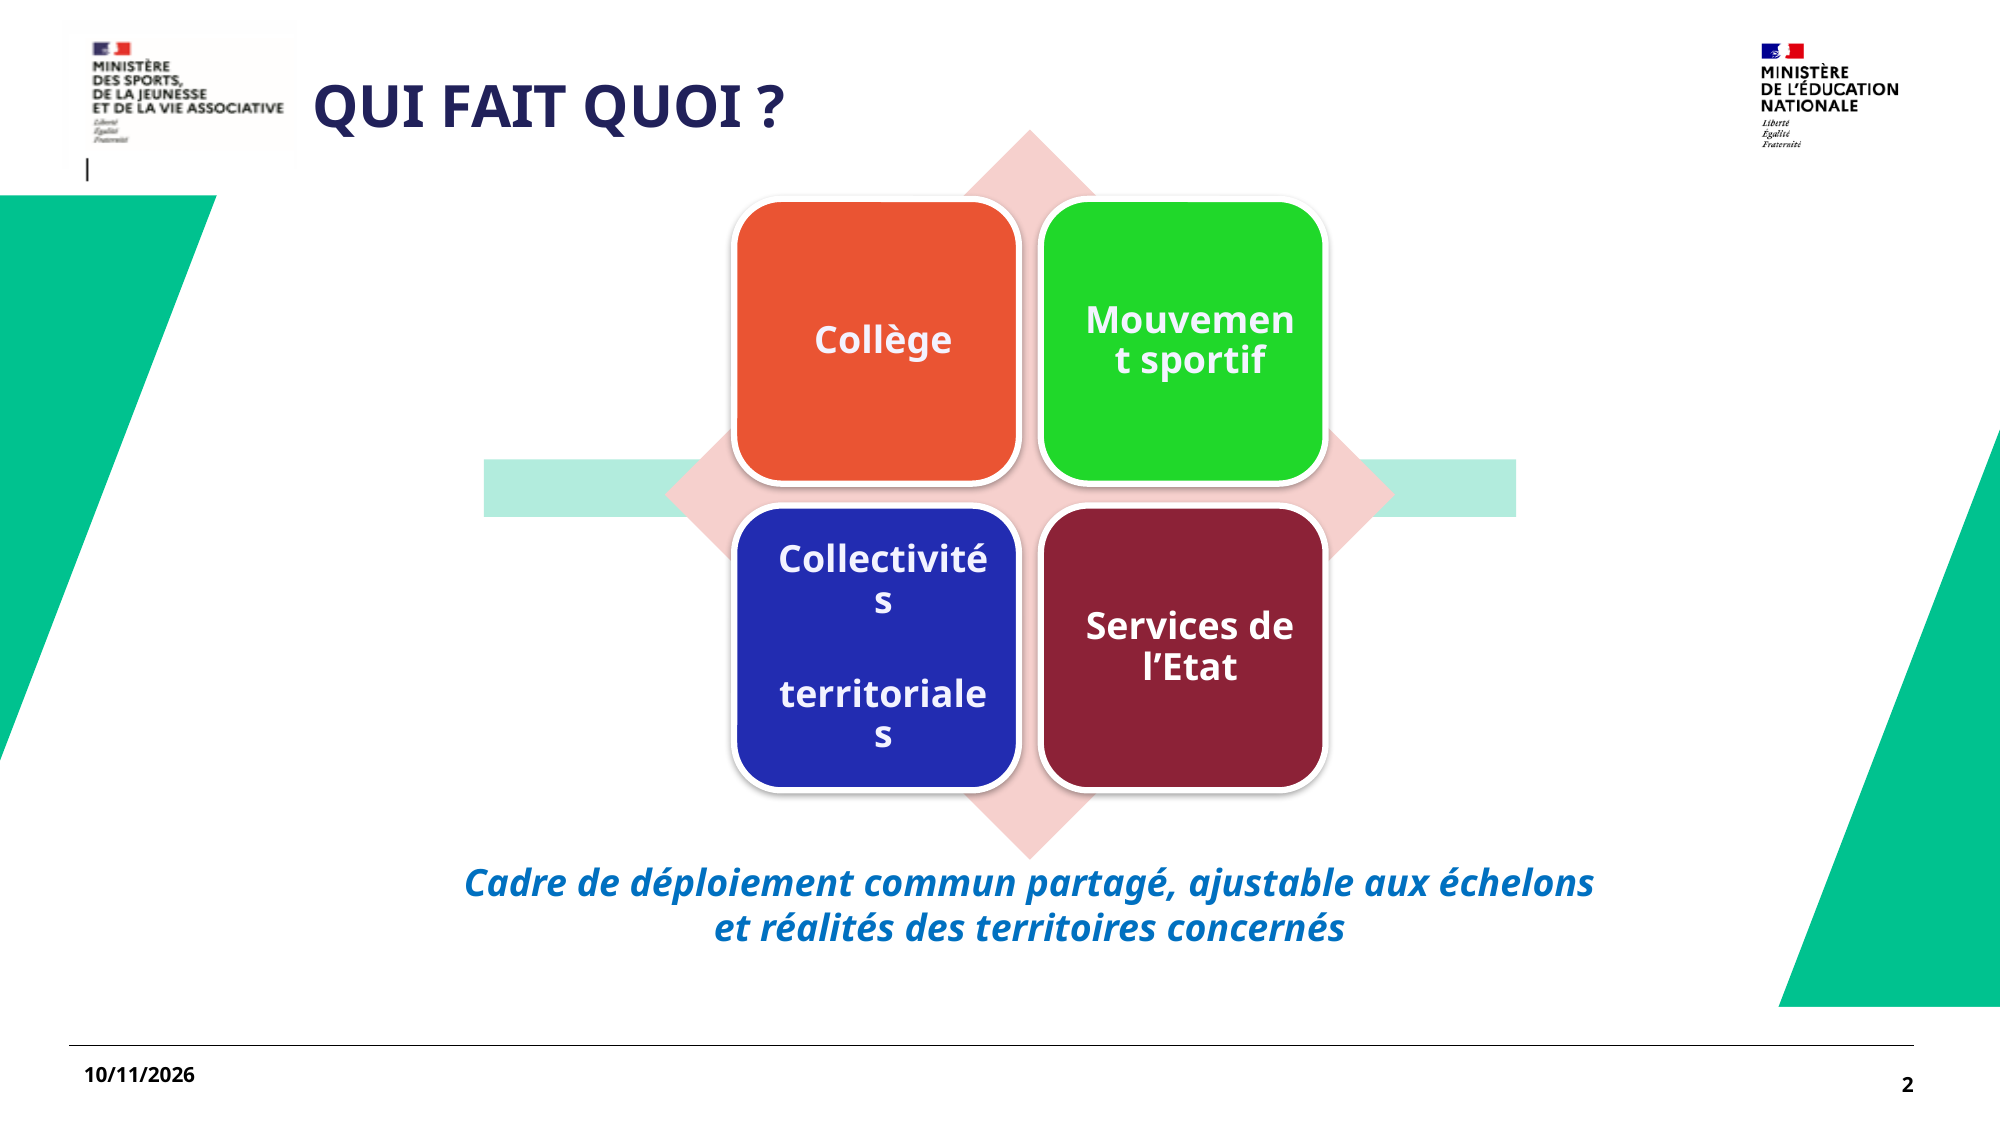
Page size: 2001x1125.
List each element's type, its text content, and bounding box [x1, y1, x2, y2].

picture [62, 20, 297, 183]
picture [1743, 34, 1914, 157]
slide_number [69, 1046, 519, 1107]
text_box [365, 129, 1694, 860]
slide_number 2 [1618, 1046, 1914, 1125]
text_box Cadre de déploiement commun partagé, ajustable aux échelons et réalités des territoires concernés [178, 851, 1882, 957]
title Qui fait quoi ? [295, 34, 1706, 183]
